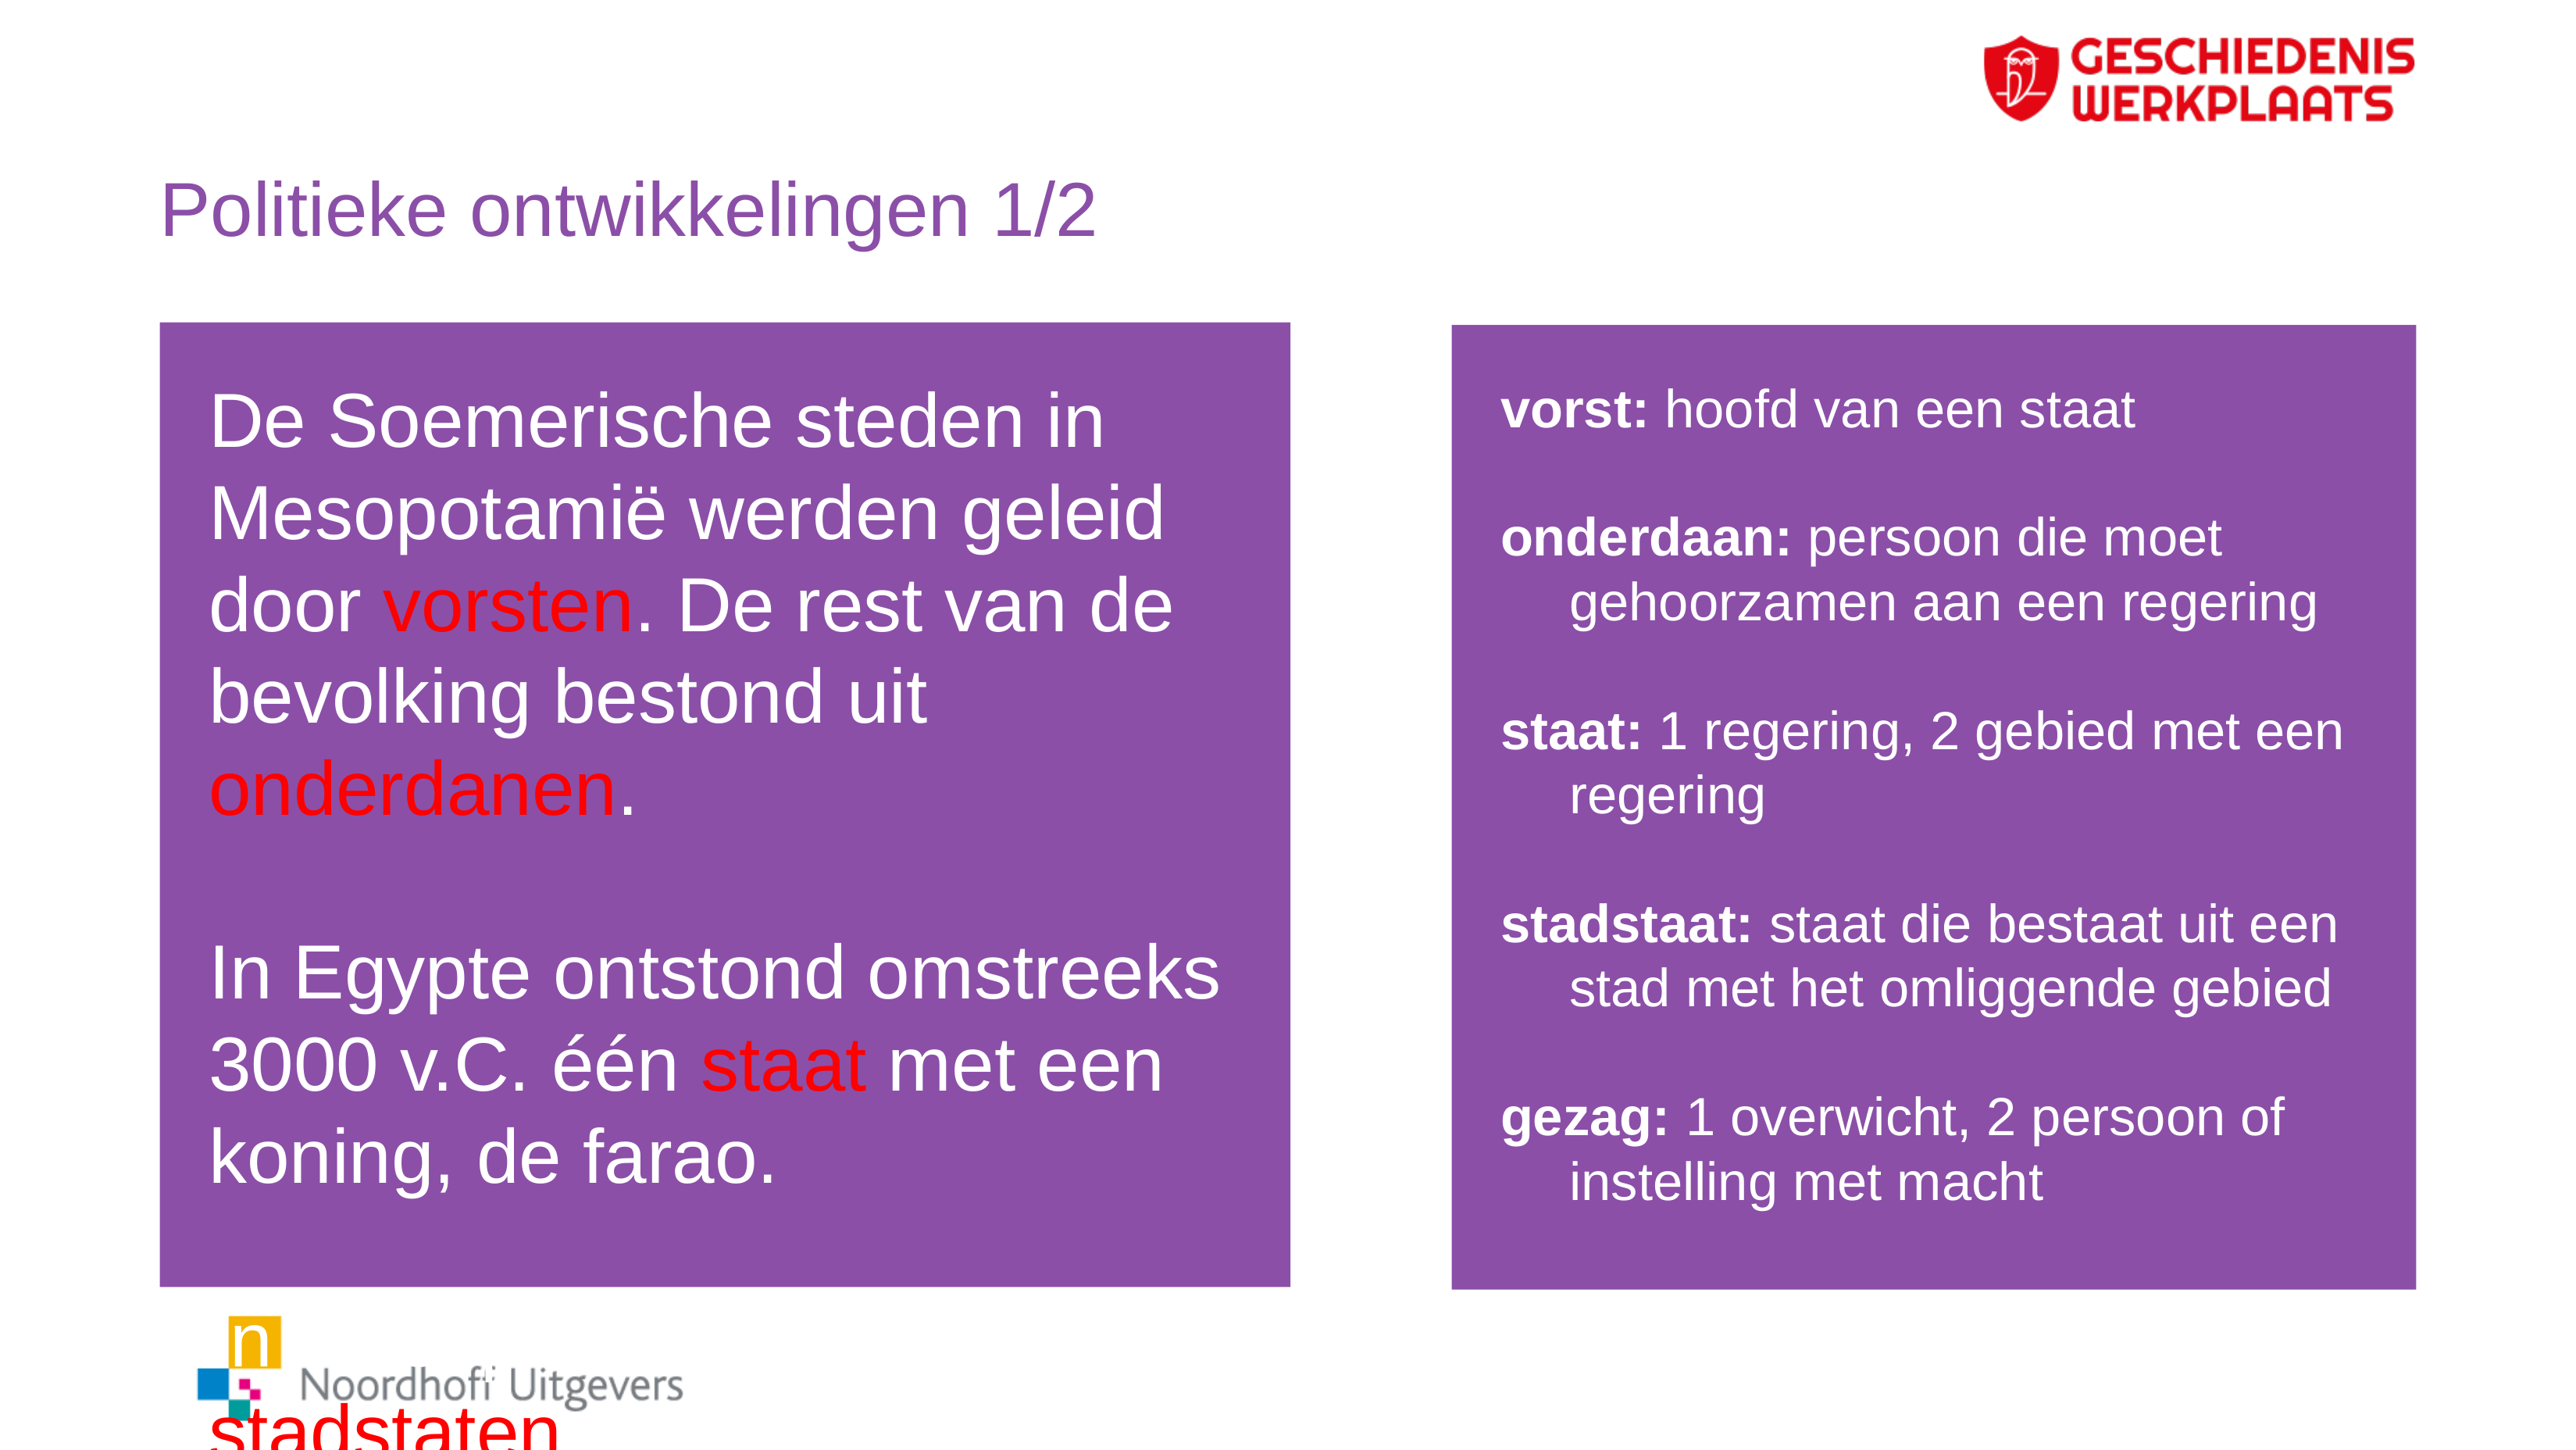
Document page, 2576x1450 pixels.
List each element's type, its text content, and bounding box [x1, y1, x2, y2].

picture [1610, 0, 2576, 161]
title Politieke ontwikkelingen 1/2 [159, 159, 2416, 266]
picture [159, 1288, 802, 1449]
text_box vorst: hoofd van een staat onderdaan: persoon die moet gehoorzamen aan een regering staat: 1 regering, 2 gebied met een regering stadstaat: staat die bestaat uit een stad met het omliggende gebied gezag: 1 overwicht, 2 persoon of instelling met macht [1451, 324, 2417, 1290]
list De Soemerische steden in Mesopotamië werden geleid door vorsten. De rest van de bevolking bestond uit onderdanen. In Egypte ontstond omstreeks 3000 v.C. één staat met een koning, de farao. In Mesopotamië bleven de stadstaten bestaan. De koning was vaak ook opperpriester, dat versterkte zijn gezag. [159, 322, 1291, 1288]
